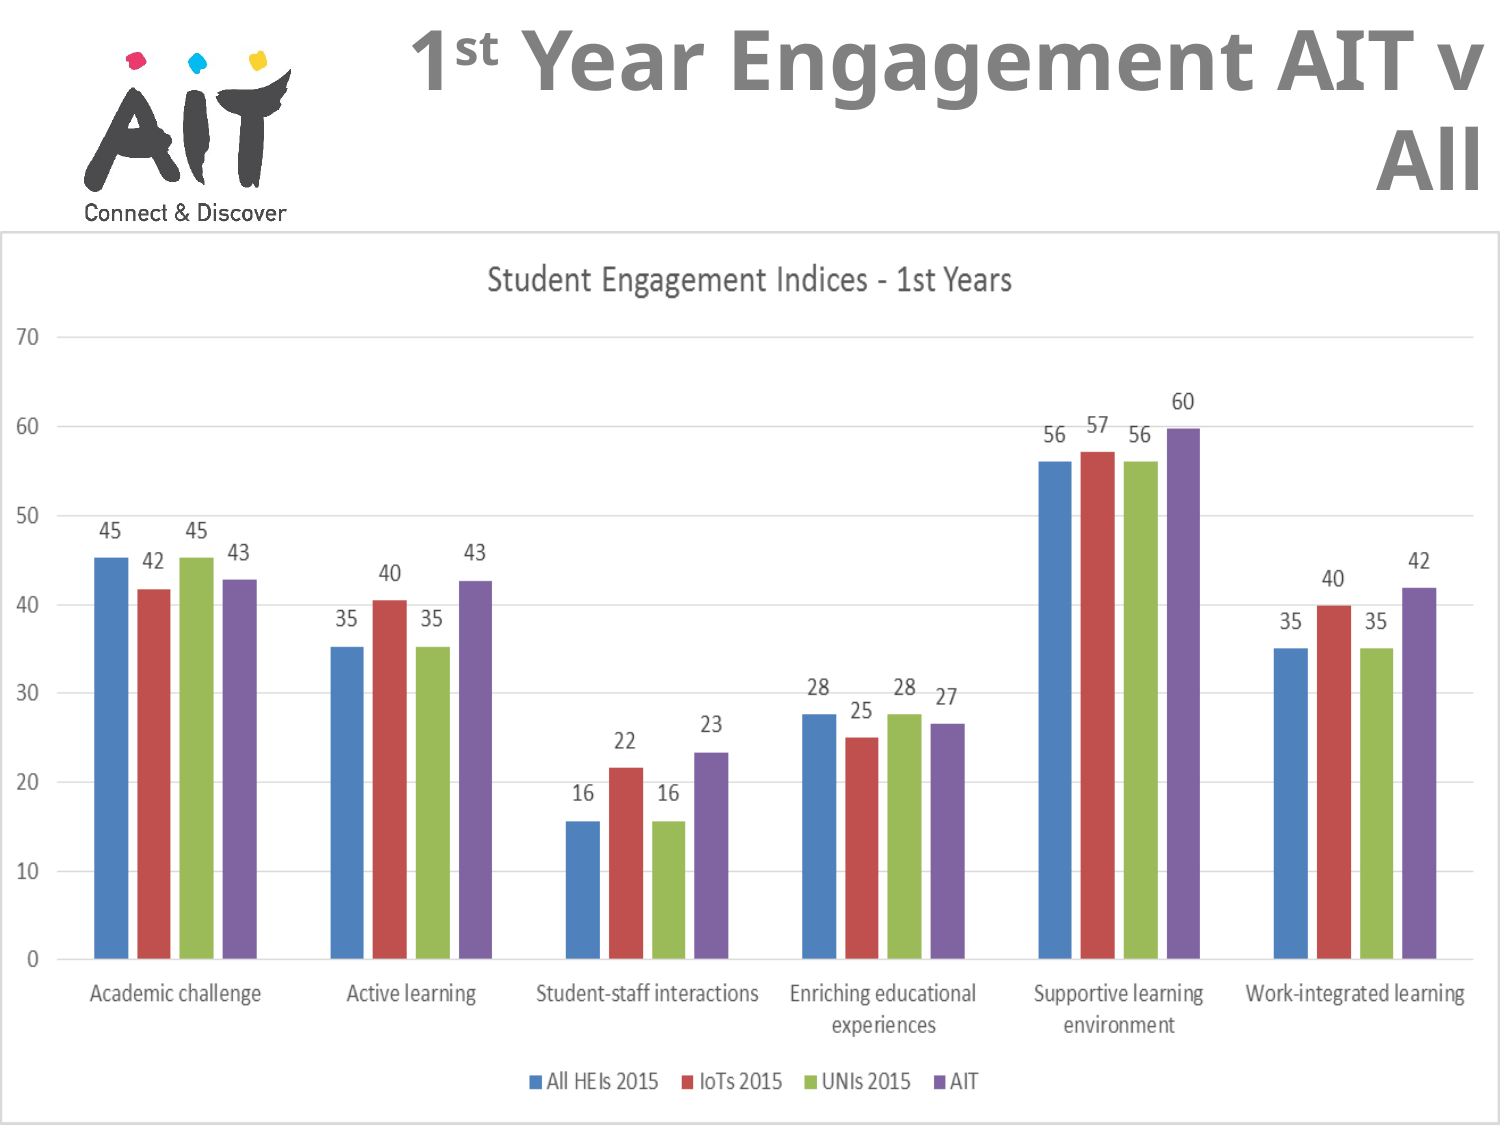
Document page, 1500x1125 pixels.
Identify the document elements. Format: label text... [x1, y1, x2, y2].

text_box 1st Year Engagement AIT v All [270, 0, 1500, 215]
picture [0, 46, 1500, 1125]
